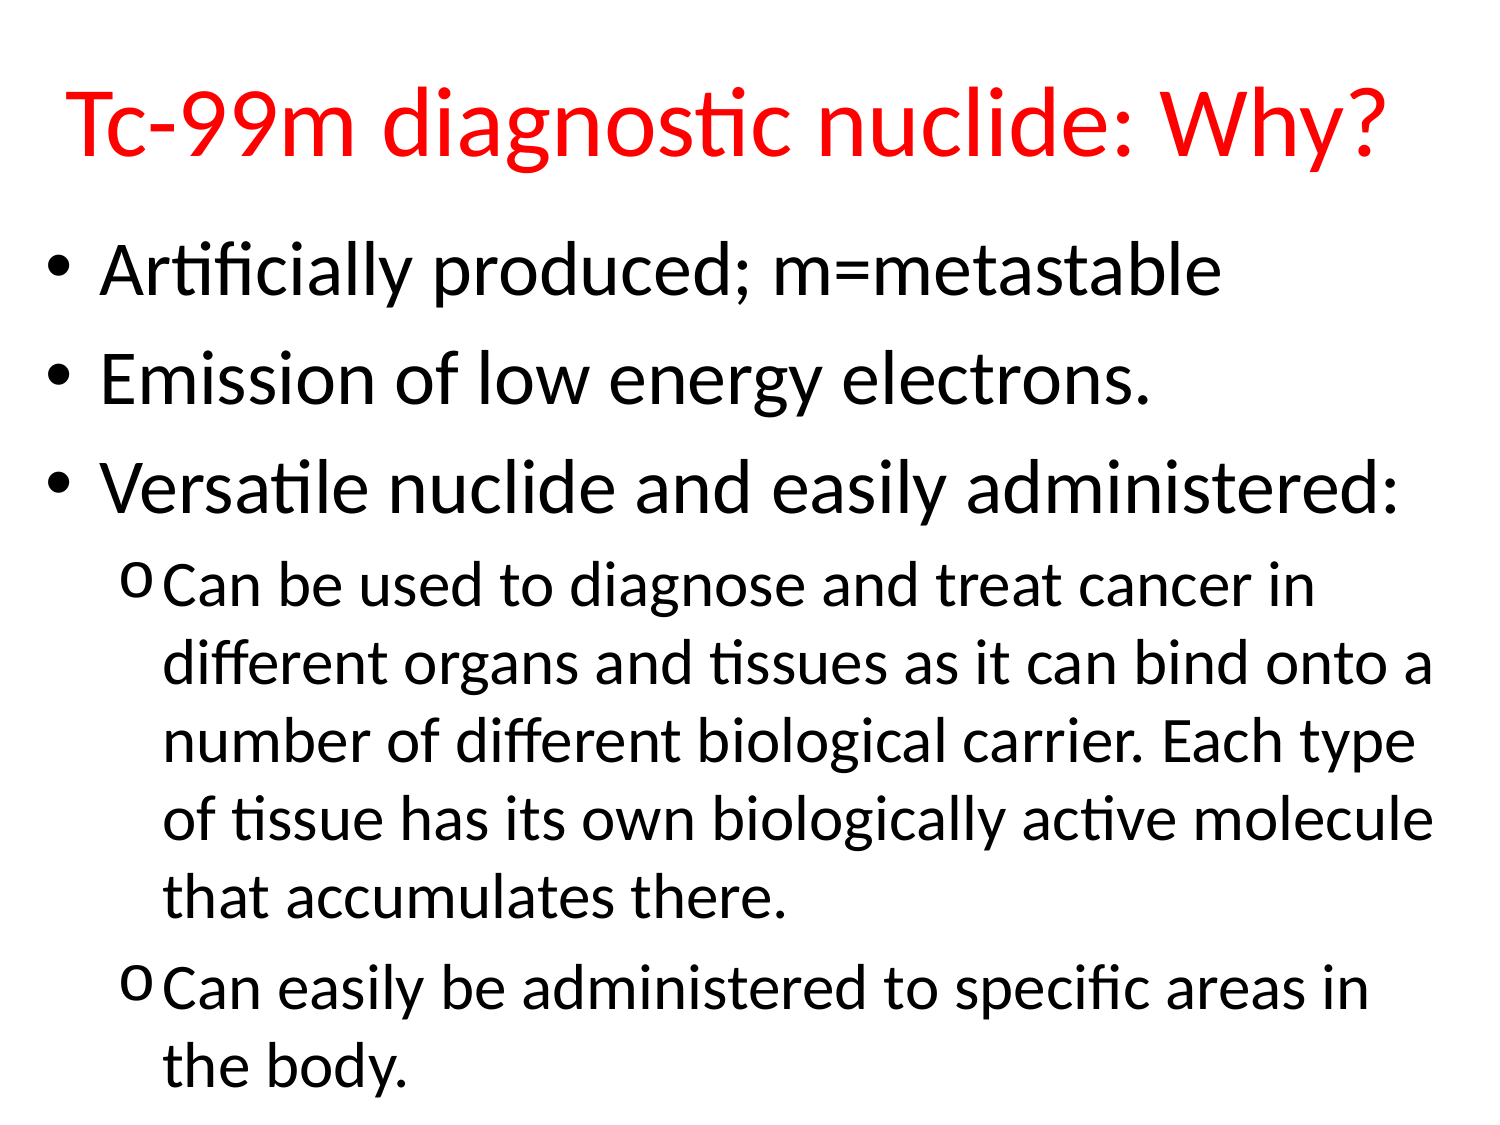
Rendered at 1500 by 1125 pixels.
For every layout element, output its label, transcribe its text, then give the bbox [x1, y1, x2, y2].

list Artificially produced; m=metastable Emission of low energy electrons. Versatile nuclide and easily administered: Can be used to diagnose and treat cancer in different organs and tissues as it can bind onto a number of different biological carrier. Each type of tissue has its own biologically active molecule that accumulates there. Can easily be administered to specific areas in the body. [30, 210, 1474, 1125]
title Tc-99m diagnostic nuclide: Why? [30, 22, 1427, 210]
